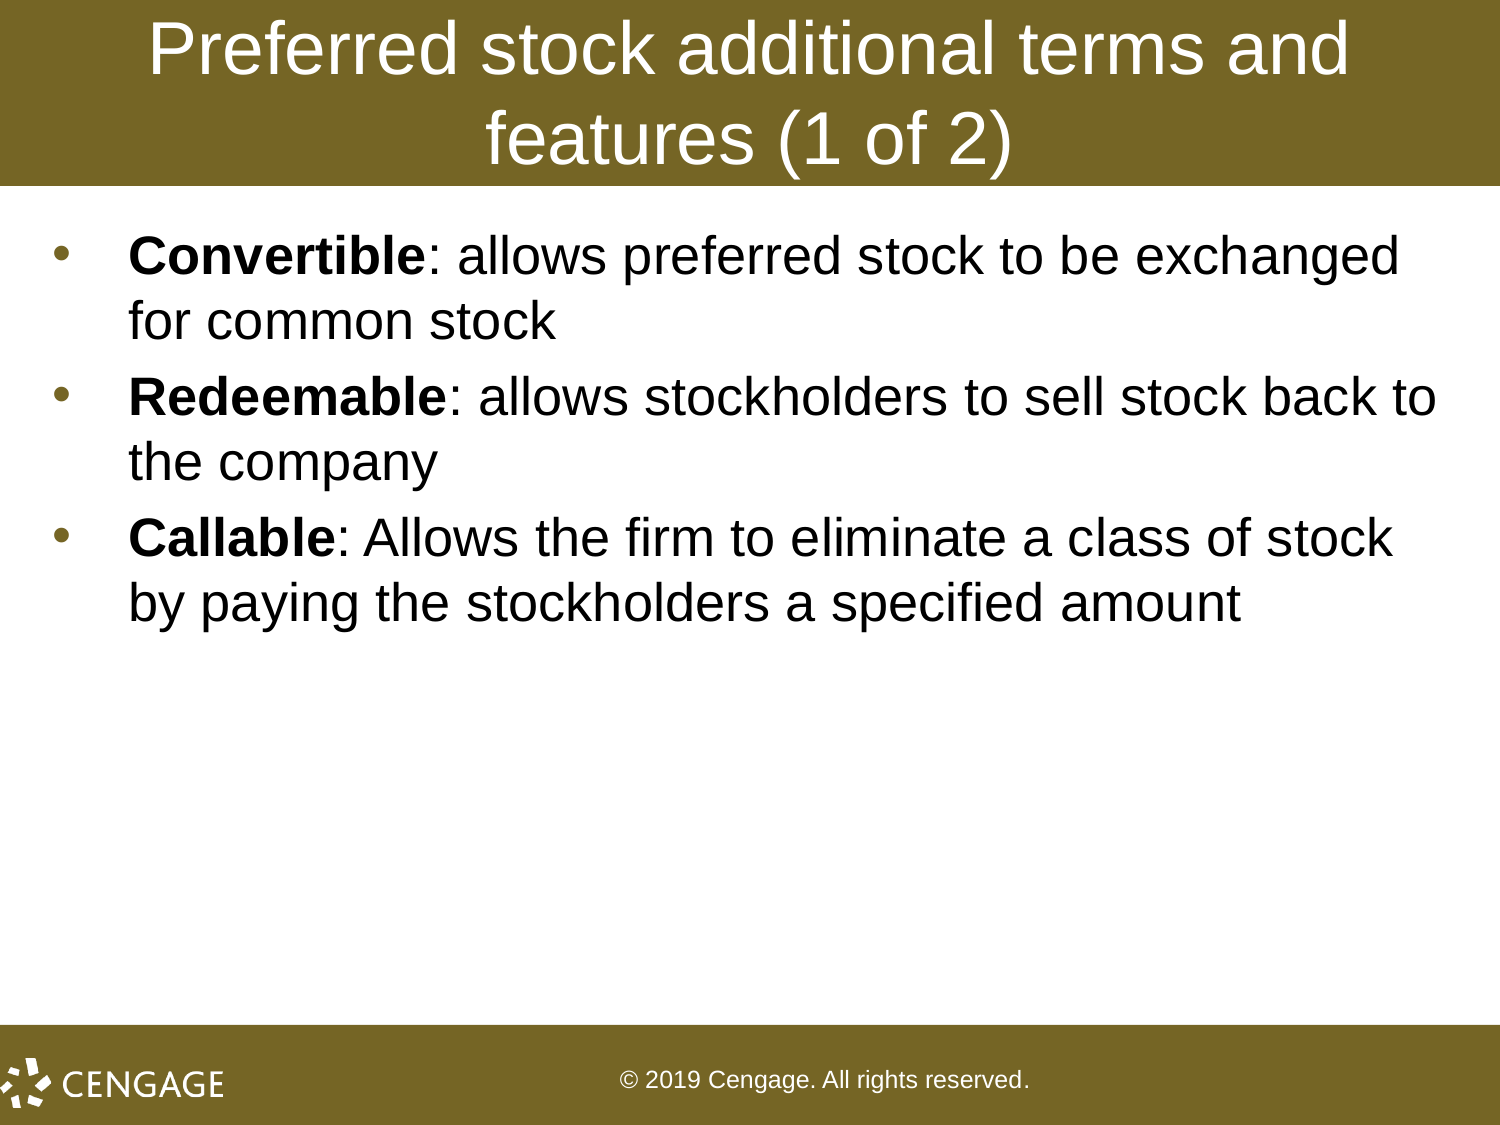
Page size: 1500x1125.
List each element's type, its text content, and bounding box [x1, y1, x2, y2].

title Preferred stock additional terms and features (1 of 2) [7, 4, 1493, 175]
list Convertible: allows preferred stock to be exchanged for common stock Redeemable: allows stockholders to sell stock back to the company Callable: Allows the firm to eliminate a class of stock by paying the stockholders a specified amount [37, 212, 1475, 996]
picture [0, 1058, 223, 1108]
